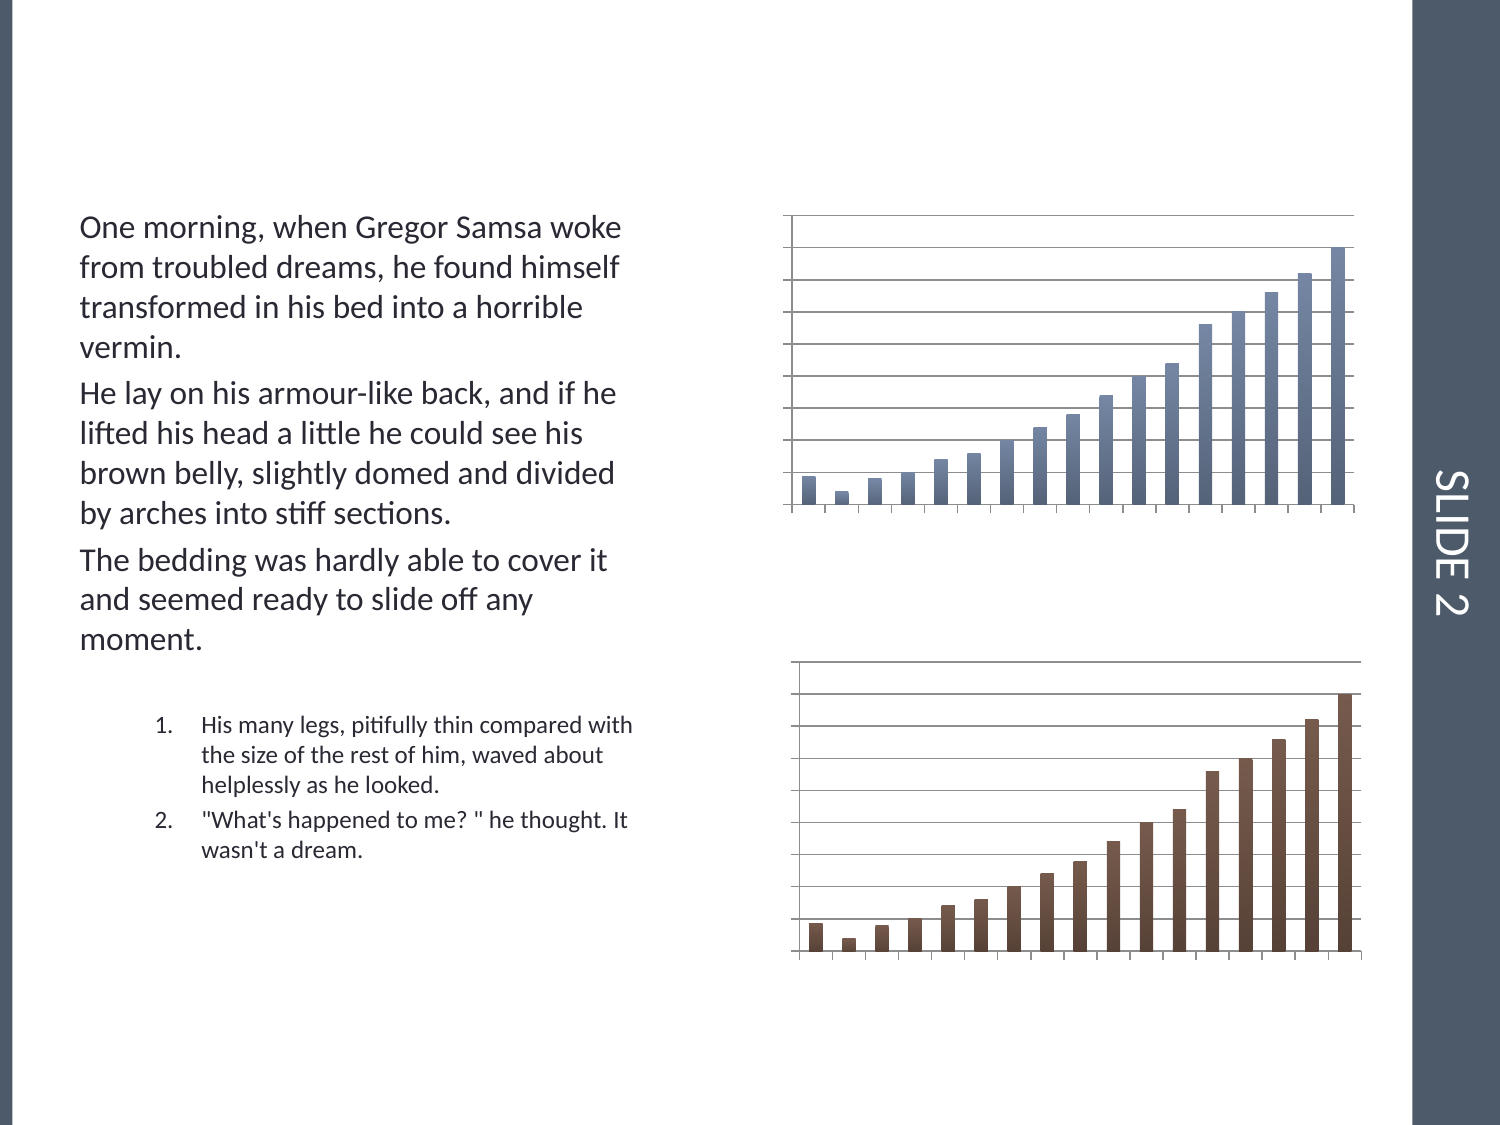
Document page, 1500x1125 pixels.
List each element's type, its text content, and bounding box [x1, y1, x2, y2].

list One morning, when Gregor Samsa woke from troubled dreams, he found himself transformed in his bed into a horrible vermin. He lay on his armour-like back, and if he lifted his head a little he could see his brown belly, slightly domed and divided by arches into stiff sections. The bedding was hardly able to cover it and seemed ready to slide off any moment. His many legs, pitifully thin compared with the size of the rest of him, waved about helplessly as he looked. "What's happened to me? " he thought. It wasn't a dream. [64, 198, 658, 941]
chart [746, 642, 1375, 1026]
title Slide 2 [1412, 62, 1500, 1025]
chart [739, 195, 1367, 580]
